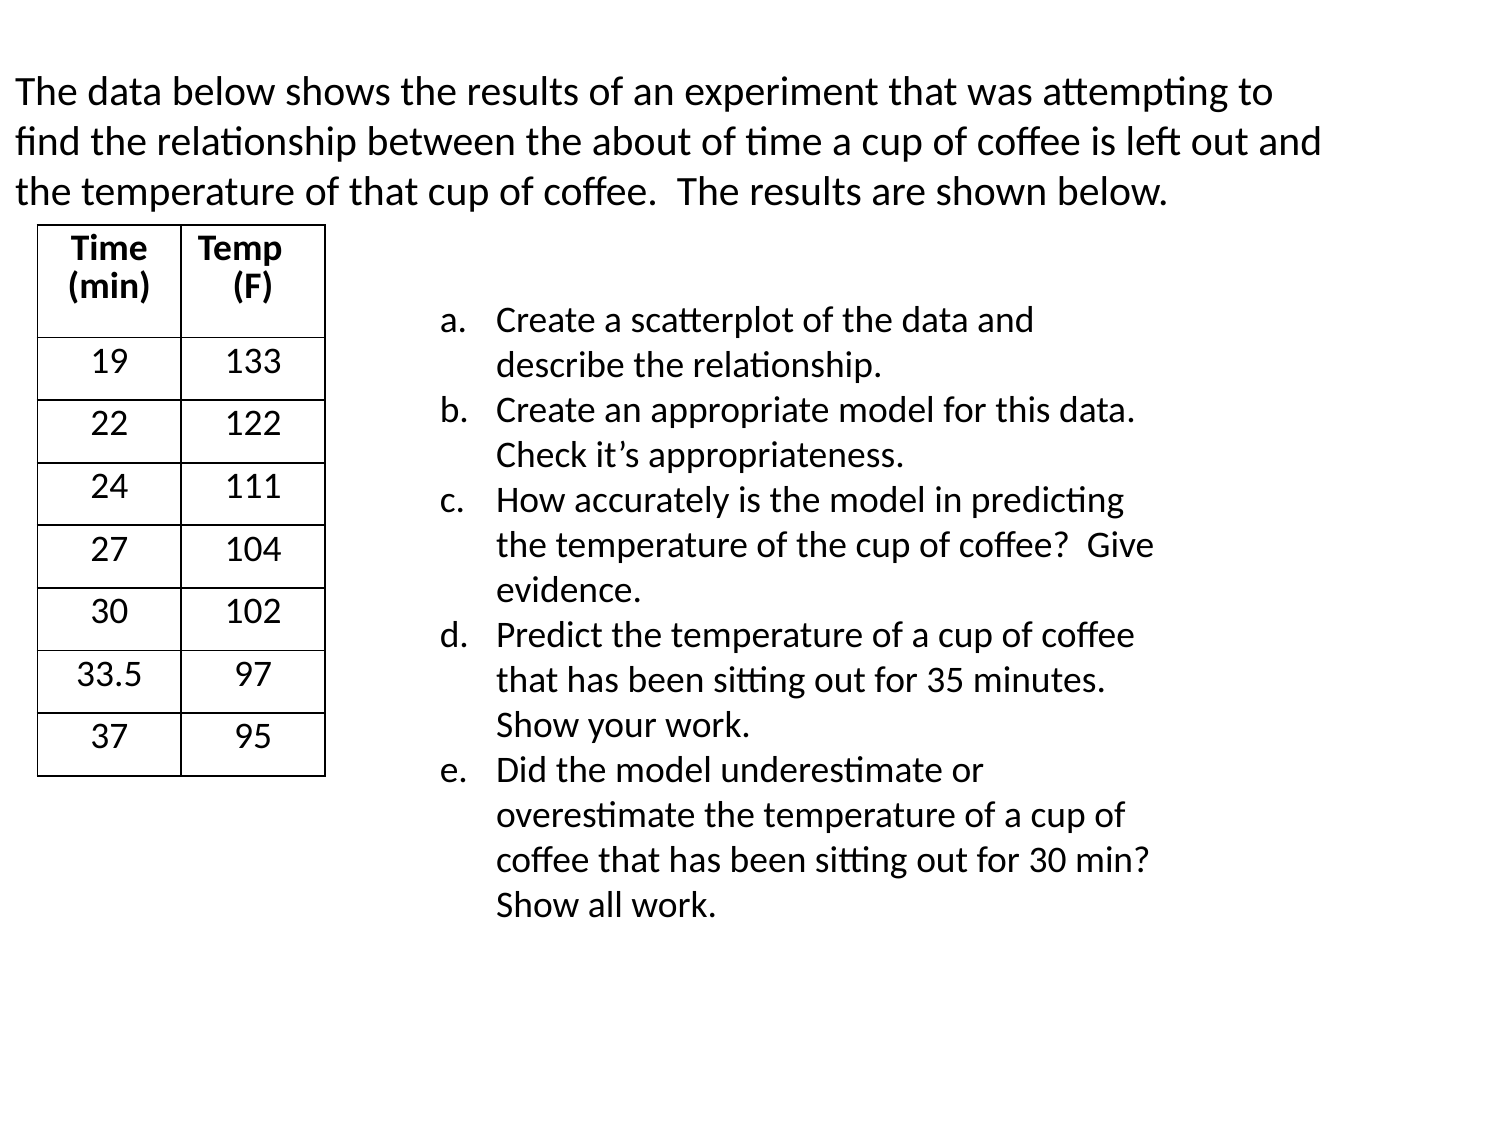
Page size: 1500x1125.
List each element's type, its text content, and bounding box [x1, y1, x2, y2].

table_cell 97 [182, 651, 324, 712]
table_cell 104 [182, 526, 324, 587]
text_box Create a scatterplot of the data and describe the relationship. Create an appropriate model for this data. Check it’s appropriateness. How accurately is the model in predicting the temperature of the cup of coffee? Give evidence. Predict the temperature of a cup of coffee that has been sitting out for 35 minutes. Show your work. Did the model underestimate or overestimate the temperature of a cup of coffee that has been sitting out for 30 min? Show all work. [425, 287, 1188, 978]
table_header Temp (F) [182, 226, 324, 337]
table_cell 111 [182, 464, 324, 524]
table_cell 33.5 [38, 651, 180, 712]
title The data below shows the results of an experiment that was attempting to find the relationship between the about of time a cup of coffee is left out and the temperature of that cup of coffee. The results are shown below. [0, 45, 1350, 233]
table_header Time (min) [38, 226, 180, 337]
table_cell 27 [38, 526, 180, 587]
table_cell 22 [38, 401, 180, 462]
table_cell 122 [182, 401, 324, 462]
table_cell 30 [38, 589, 180, 650]
table_cell 95 [182, 714, 324, 775]
table_cell 24 [38, 464, 180, 524]
table_cell 37 [38, 714, 180, 775]
table_cell 102 [182, 589, 324, 650]
table_cell 19 [38, 338, 180, 399]
table_cell 133 [182, 338, 324, 399]
